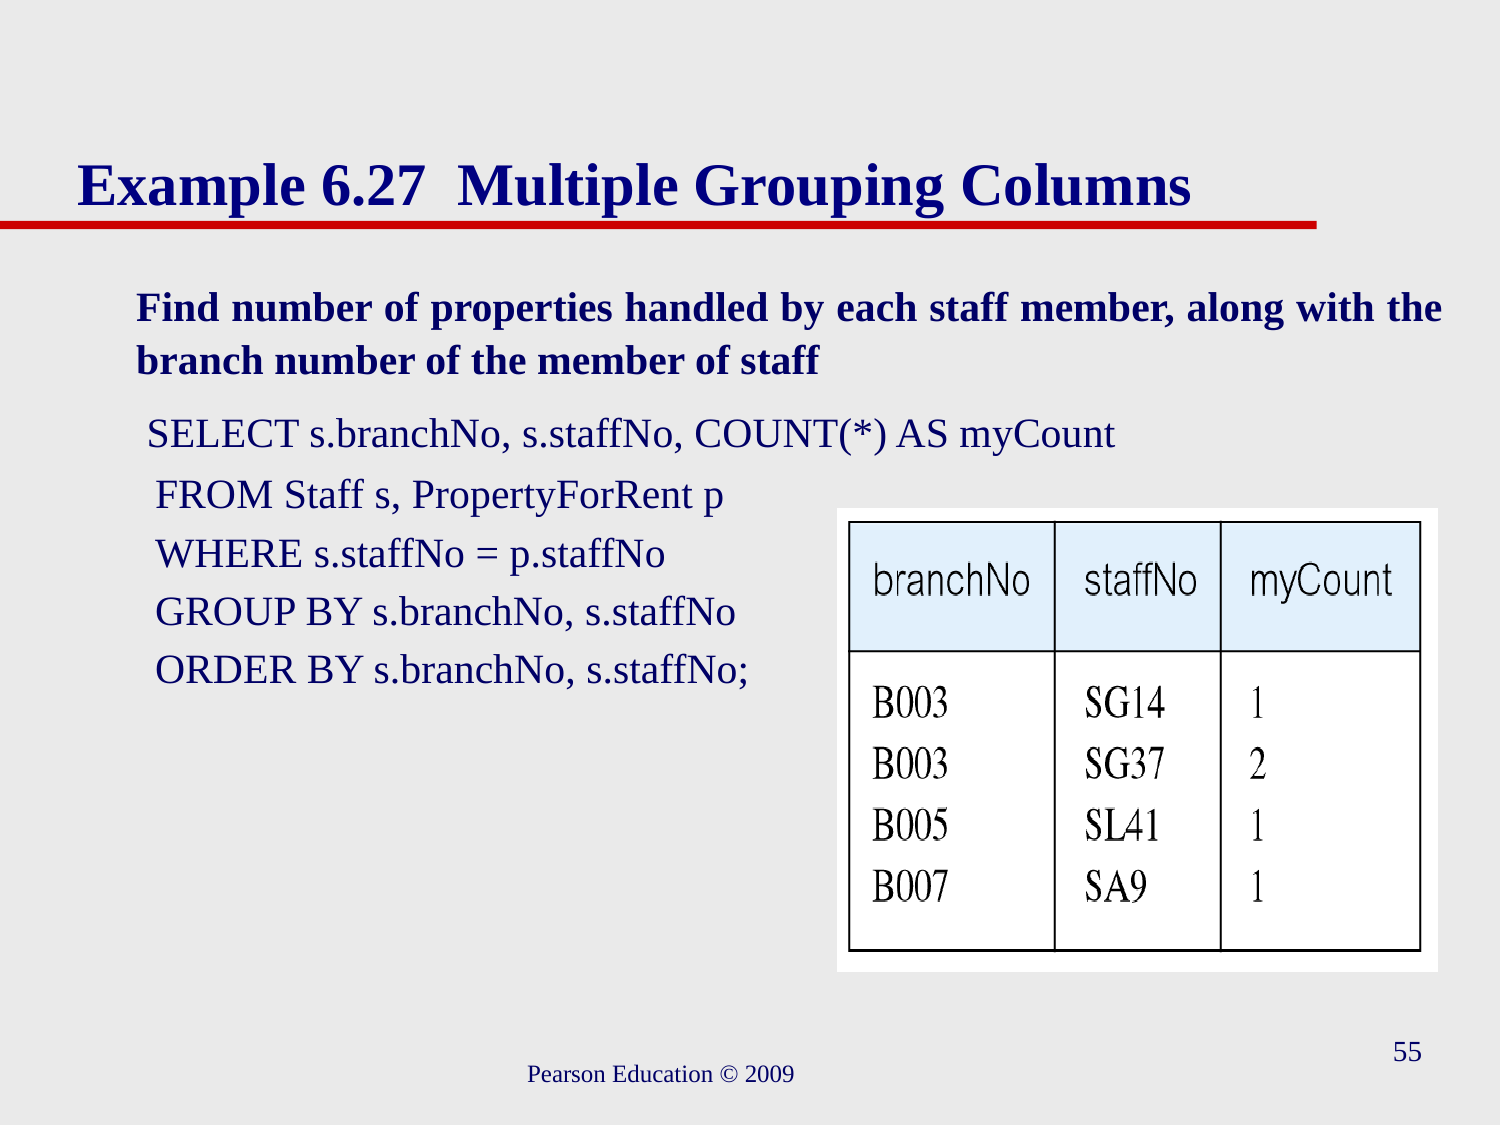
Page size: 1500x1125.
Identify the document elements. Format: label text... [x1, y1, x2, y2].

list Find number of properties handled by each staff member, along with the branch number of the member of staff SELECT s.branchNo, s.staffNo, COUNT(*) AS myCount FROM Staff s, PropertyForRent p WHERE s.staffNo = p.staffNo GROUP BY s.branchNo, s.staffNo ORDER BY s.branchNo, s.staffNo; [64, 255, 1460, 931]
title Example 6.27 Multiple Grouping Columns [62, 43, 1338, 226]
slide_number 55 [1124, 1012, 1438, 1088]
text_box Pearson Education © 2009 [512, 1050, 1038, 1095]
picture [837, 508, 1438, 972]
